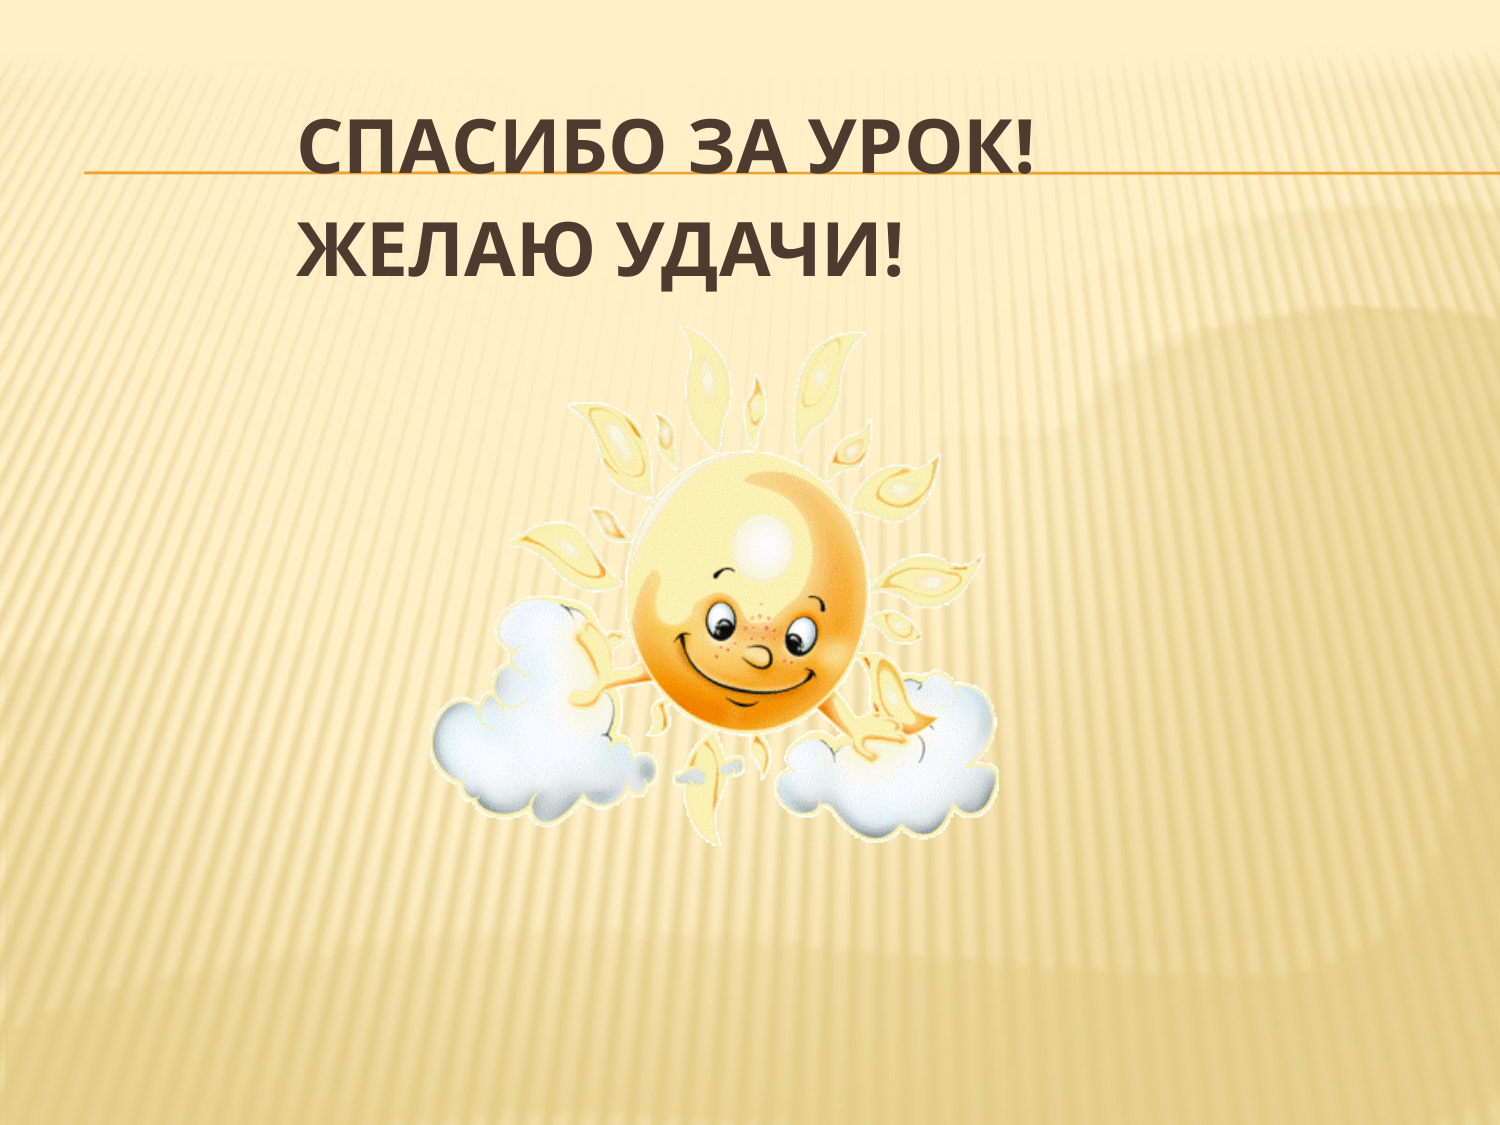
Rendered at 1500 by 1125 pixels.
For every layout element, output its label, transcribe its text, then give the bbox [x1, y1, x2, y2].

title СПАСИБО ЗА УРОК! Желаю удачи! [281, 75, 1475, 317]
picture [430, 325, 999, 847]
